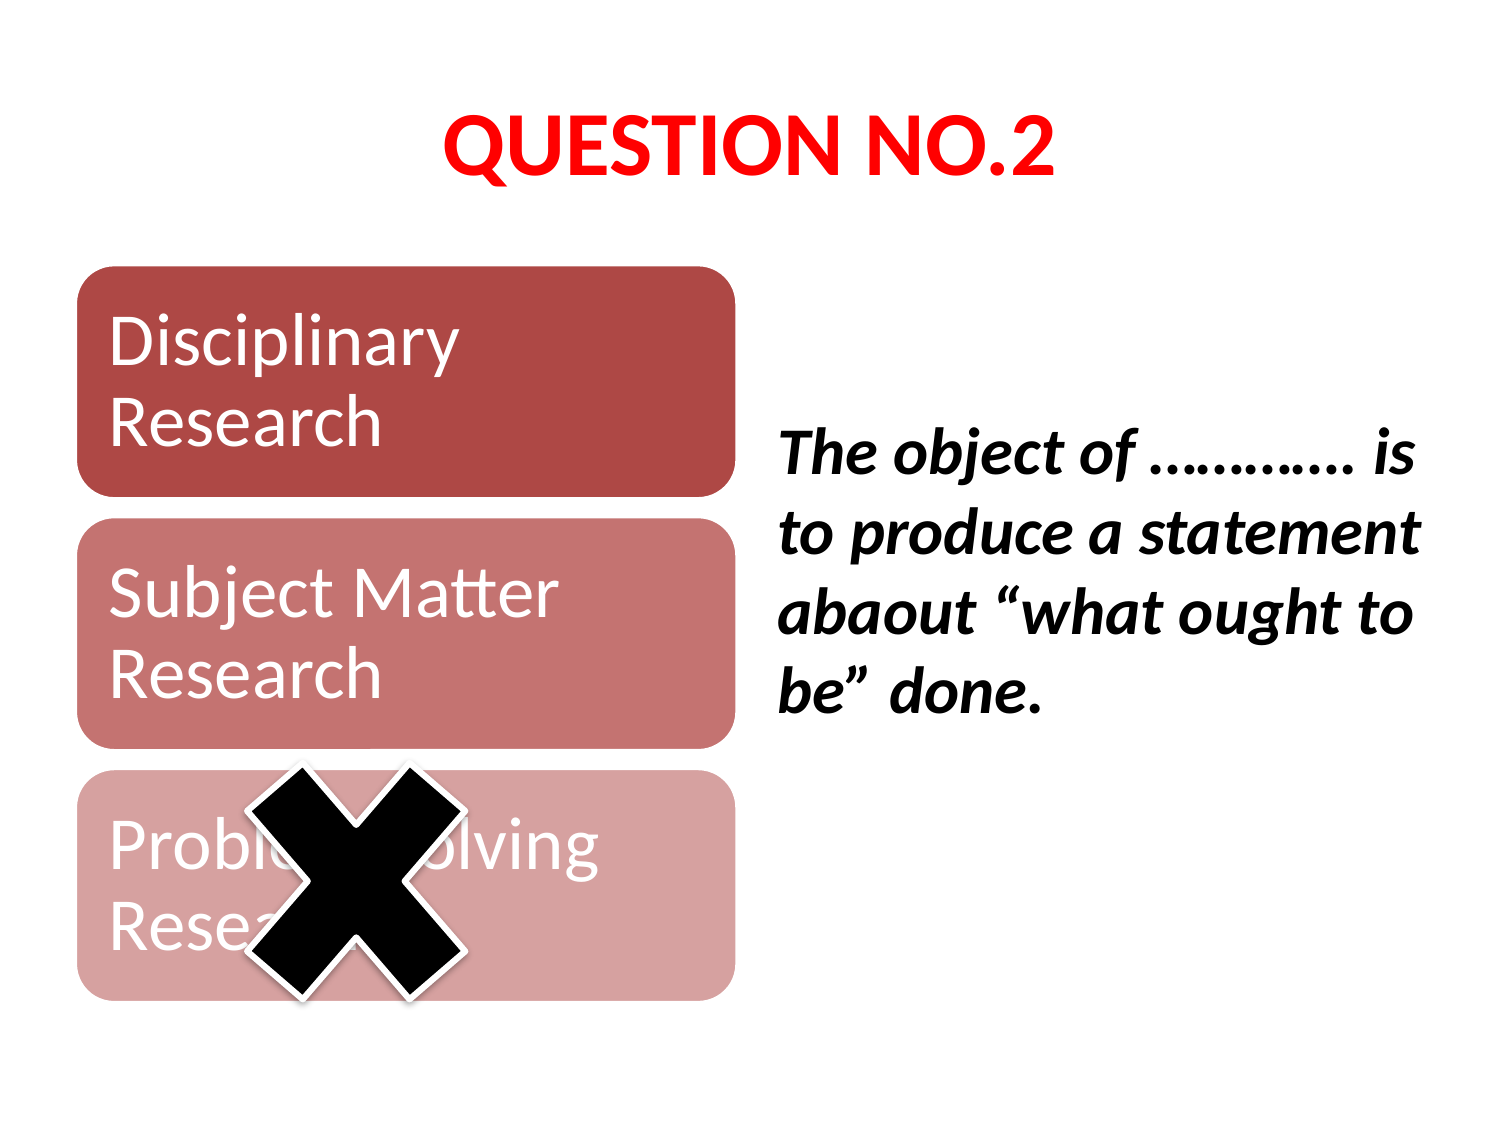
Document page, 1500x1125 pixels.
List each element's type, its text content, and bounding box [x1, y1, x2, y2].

title QUESTION NO.2 [74, 44, 1426, 233]
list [74, 262, 738, 1006]
list The object of …………. is to produce a statement abaout “what ought to be” done. [762, 399, 1476, 863]
